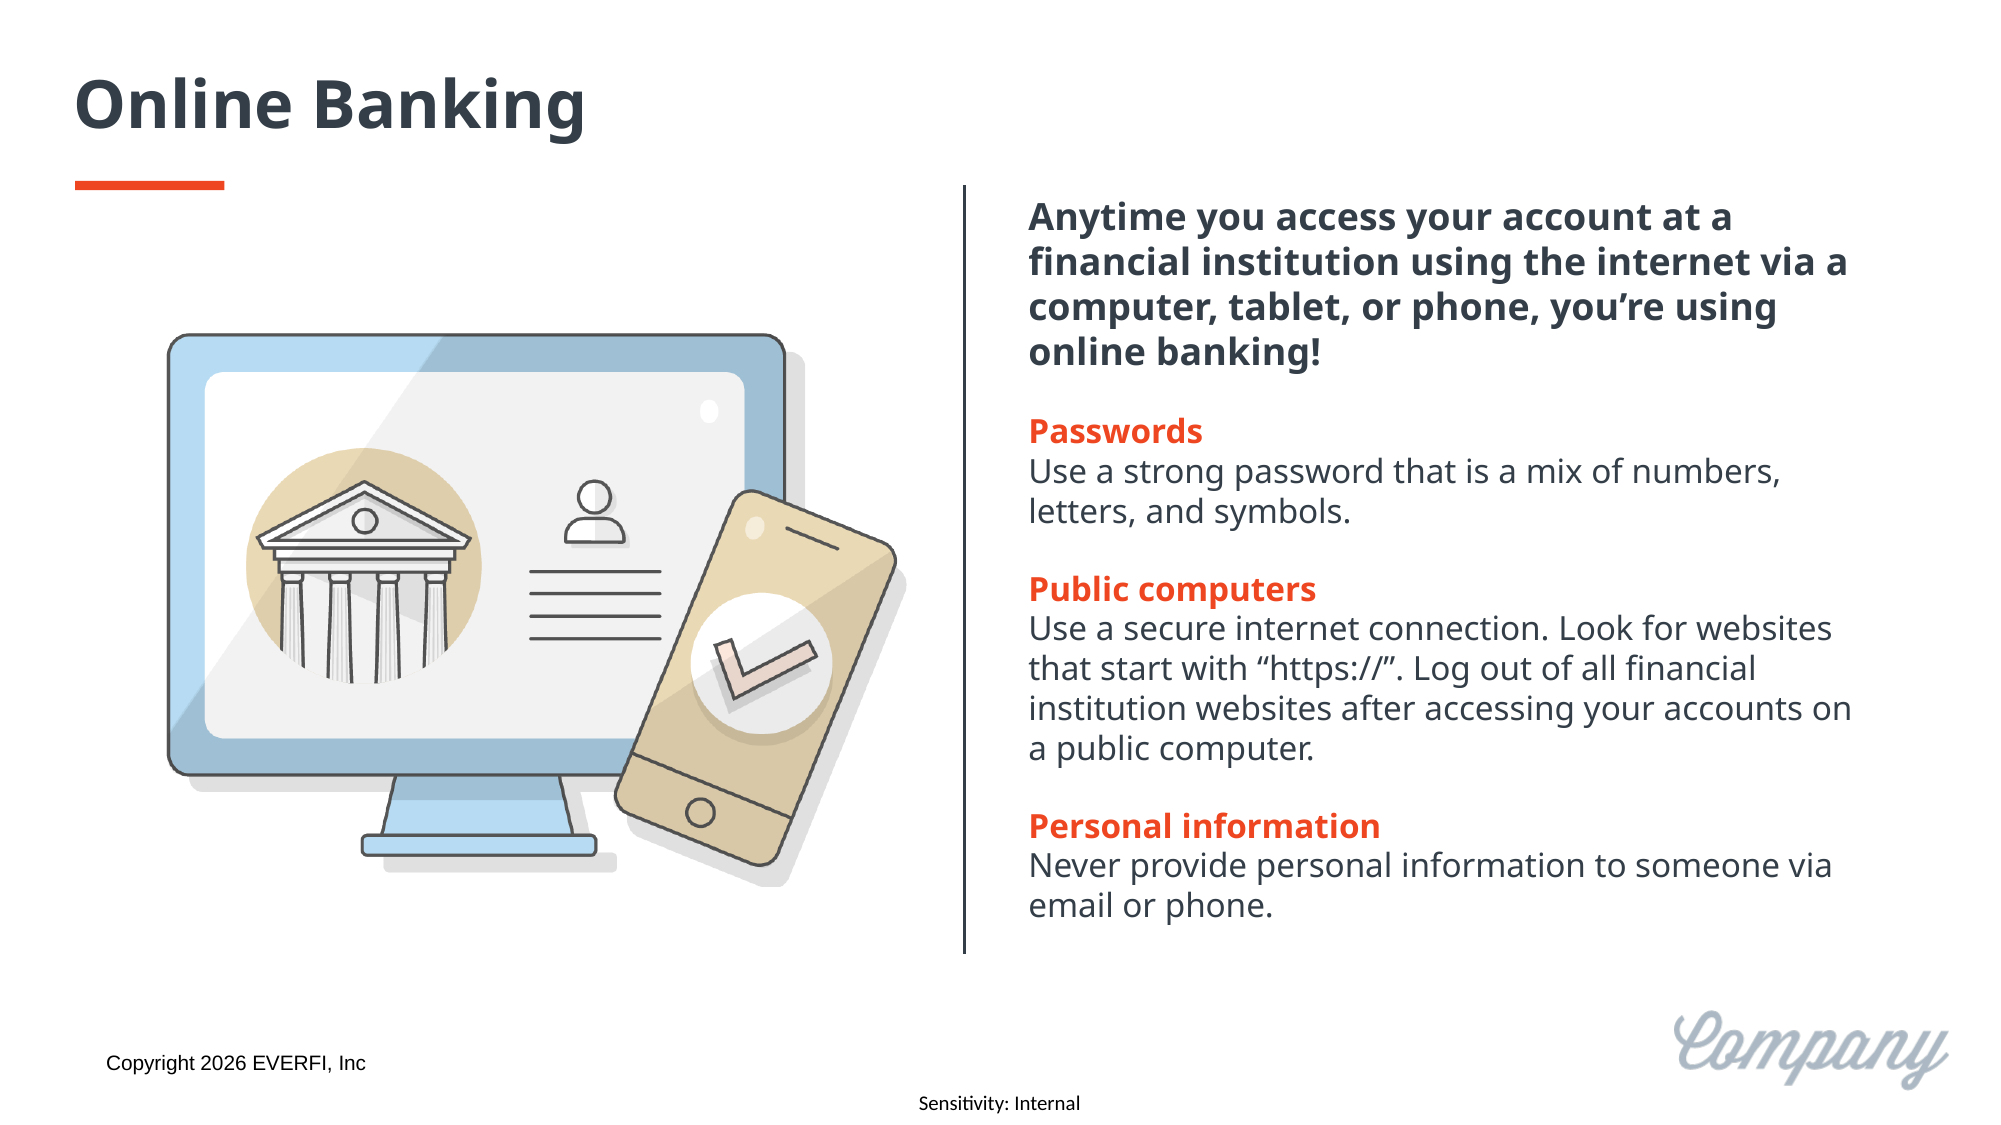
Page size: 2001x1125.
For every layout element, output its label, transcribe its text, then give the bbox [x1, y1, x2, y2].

picture [165, 329, 907, 888]
text_box Anytime you access your account at a financial institution using the internet via a computer, tablet, or phone, you’re using online banking! Passwords Use a strong password that is a mix of numbers, letters, and symbols. Public computers Use a secure internet connection. Look for websites that start with “https://”. Log out of all financial institution websites after accessing your accounts on a public computer. Personal information Never provide personal information to someone via email or phone. [1013, 185, 1890, 955]
title Online Banking [58, 63, 1950, 267]
footer Copyright 2026 EVERFI, Inc [91, 1041, 1440, 1125]
picture [1665, 998, 1967, 1096]
